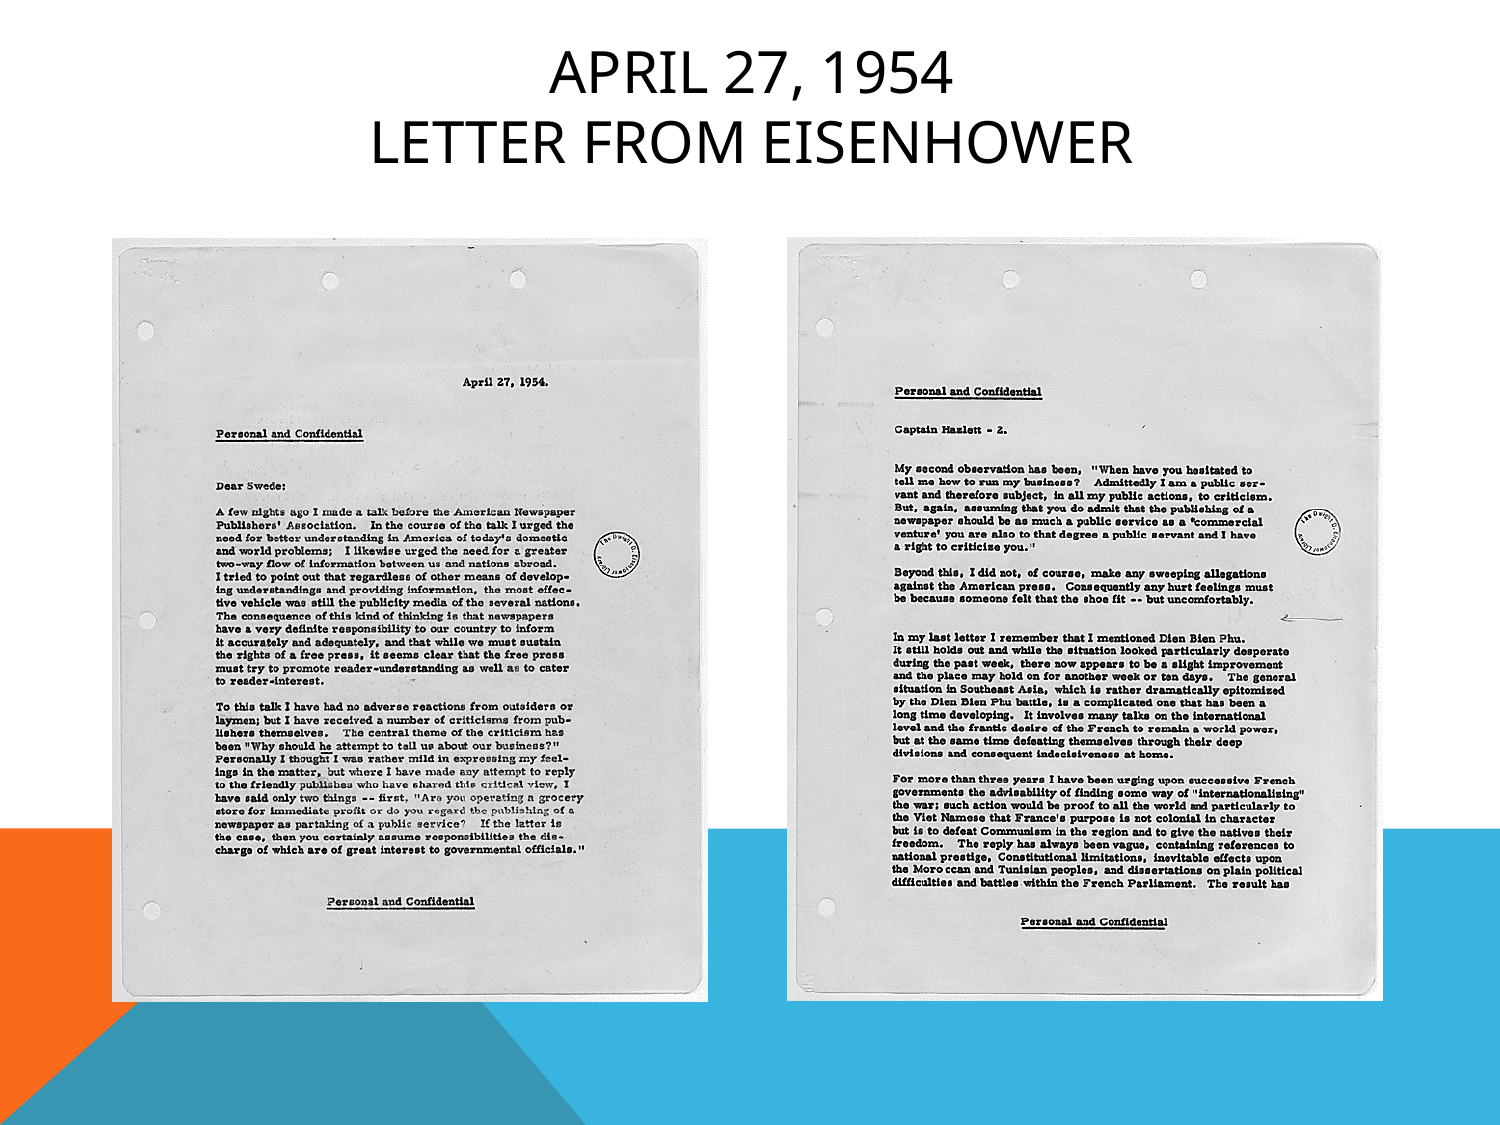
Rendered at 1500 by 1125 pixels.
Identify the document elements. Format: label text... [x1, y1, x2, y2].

title April 27, 1954 Letter from Eisenhower [135, 60, 1369, 150]
picture [112, 238, 709, 1002]
picture [787, 237, 1384, 1001]
